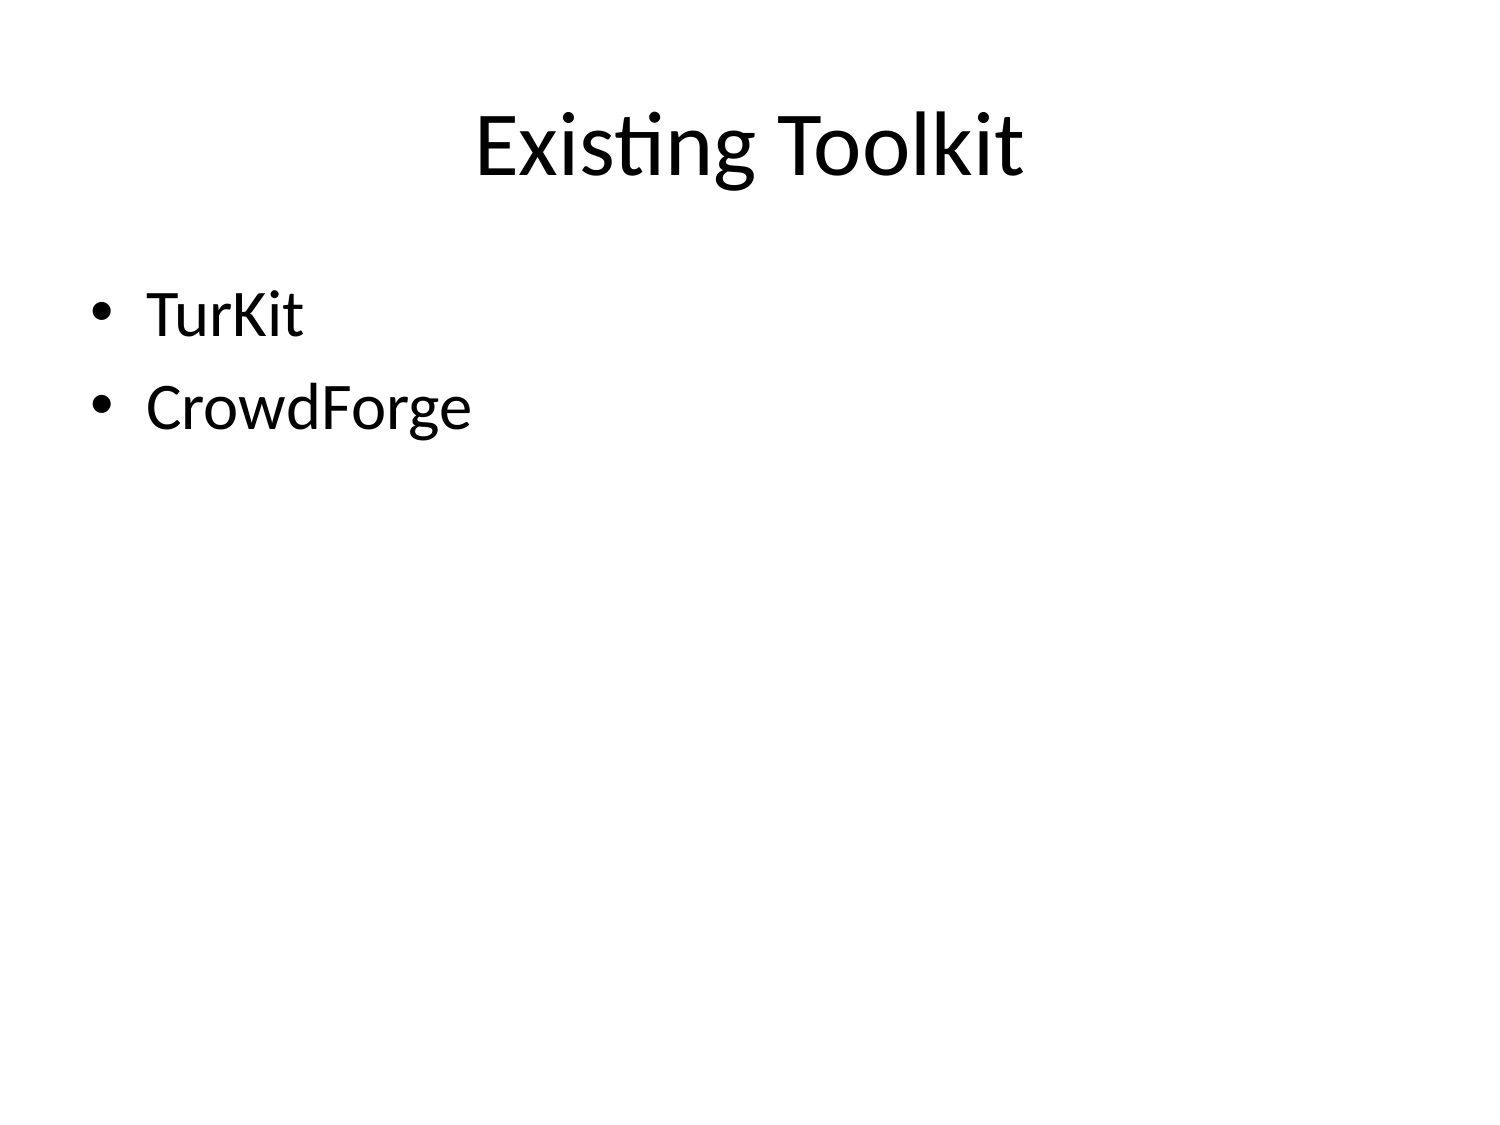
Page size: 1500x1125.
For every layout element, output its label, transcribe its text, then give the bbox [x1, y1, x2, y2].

title Existing Toolkit [75, 45, 1425, 233]
list TurKit CrowdForge [75, 262, 1425, 1005]
